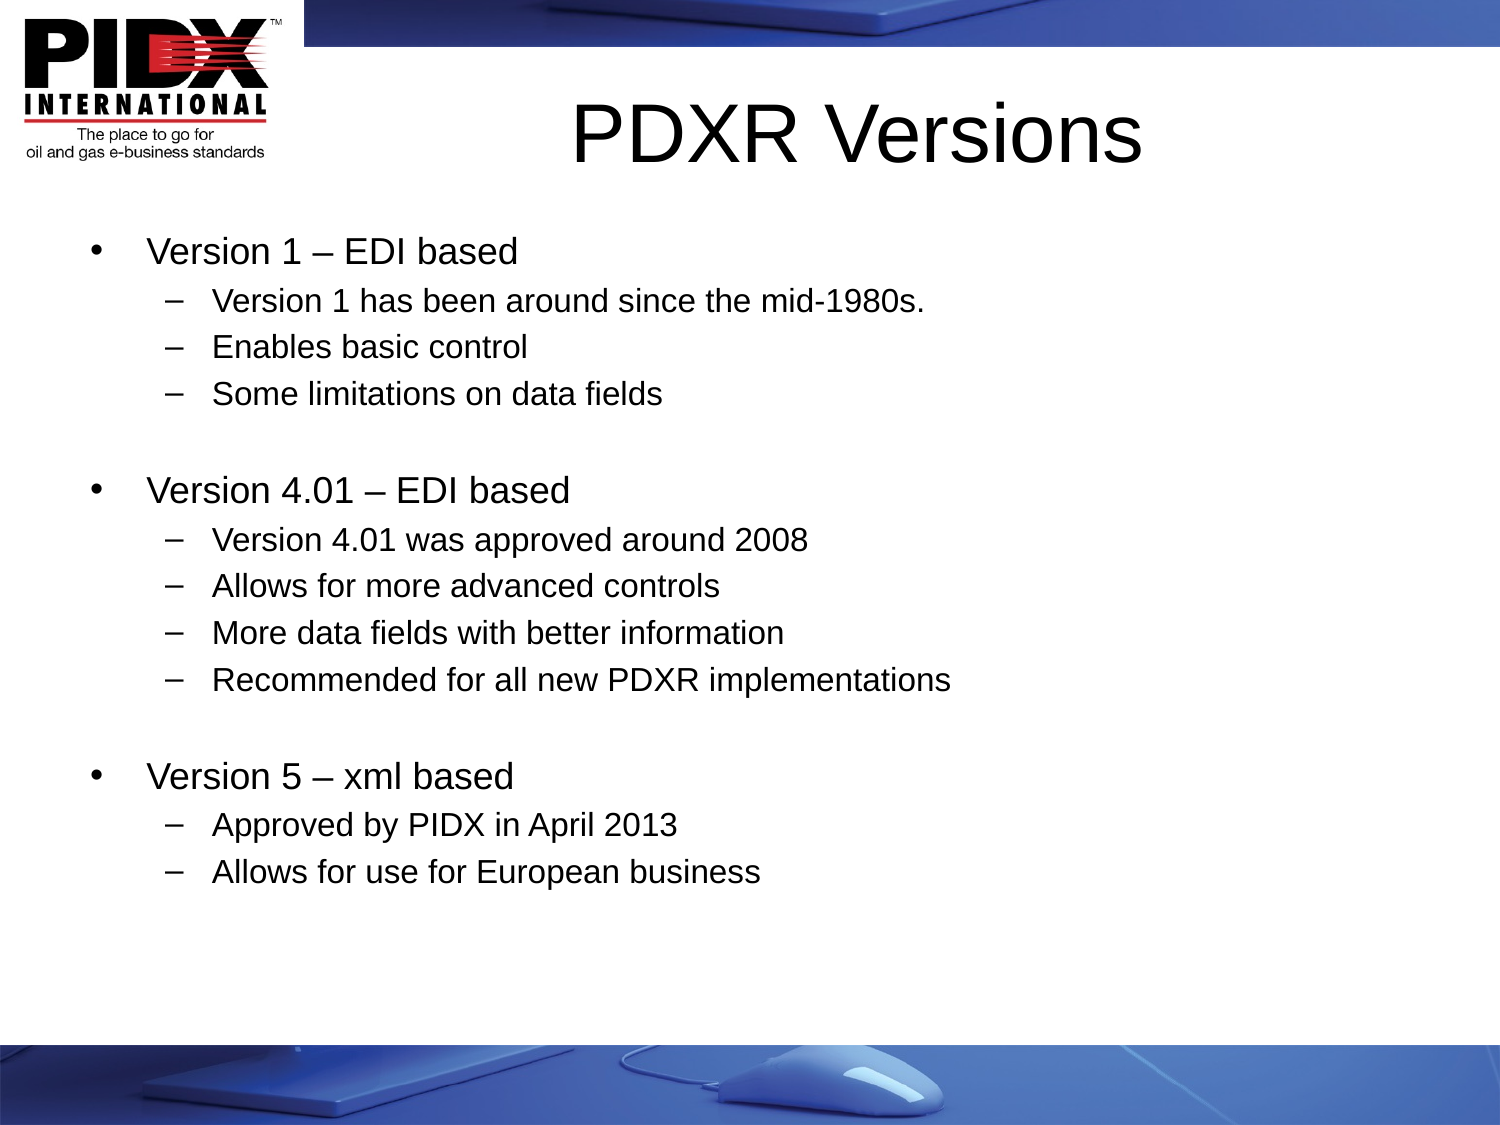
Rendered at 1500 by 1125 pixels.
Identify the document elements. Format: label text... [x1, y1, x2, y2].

picture [17, 5, 290, 161]
list Version 1 – EDI based Version 1 has been around since the mid-1980s. Enables basic control Some limitations on data fields Version 4.01 – EDI based Version 4.01 was approved around 2008 Allows for more advanced controls More data fields with better information Recommended for all new PDXR implementations Version 5 – xml based Approved by PIDX in April 2013 Allows for use for European business [75, 219, 1425, 1024]
title PDXR Versions [289, 54, 1426, 204]
picture [0, 1045, 1500, 1125]
picture [304, 0, 1500, 47]
